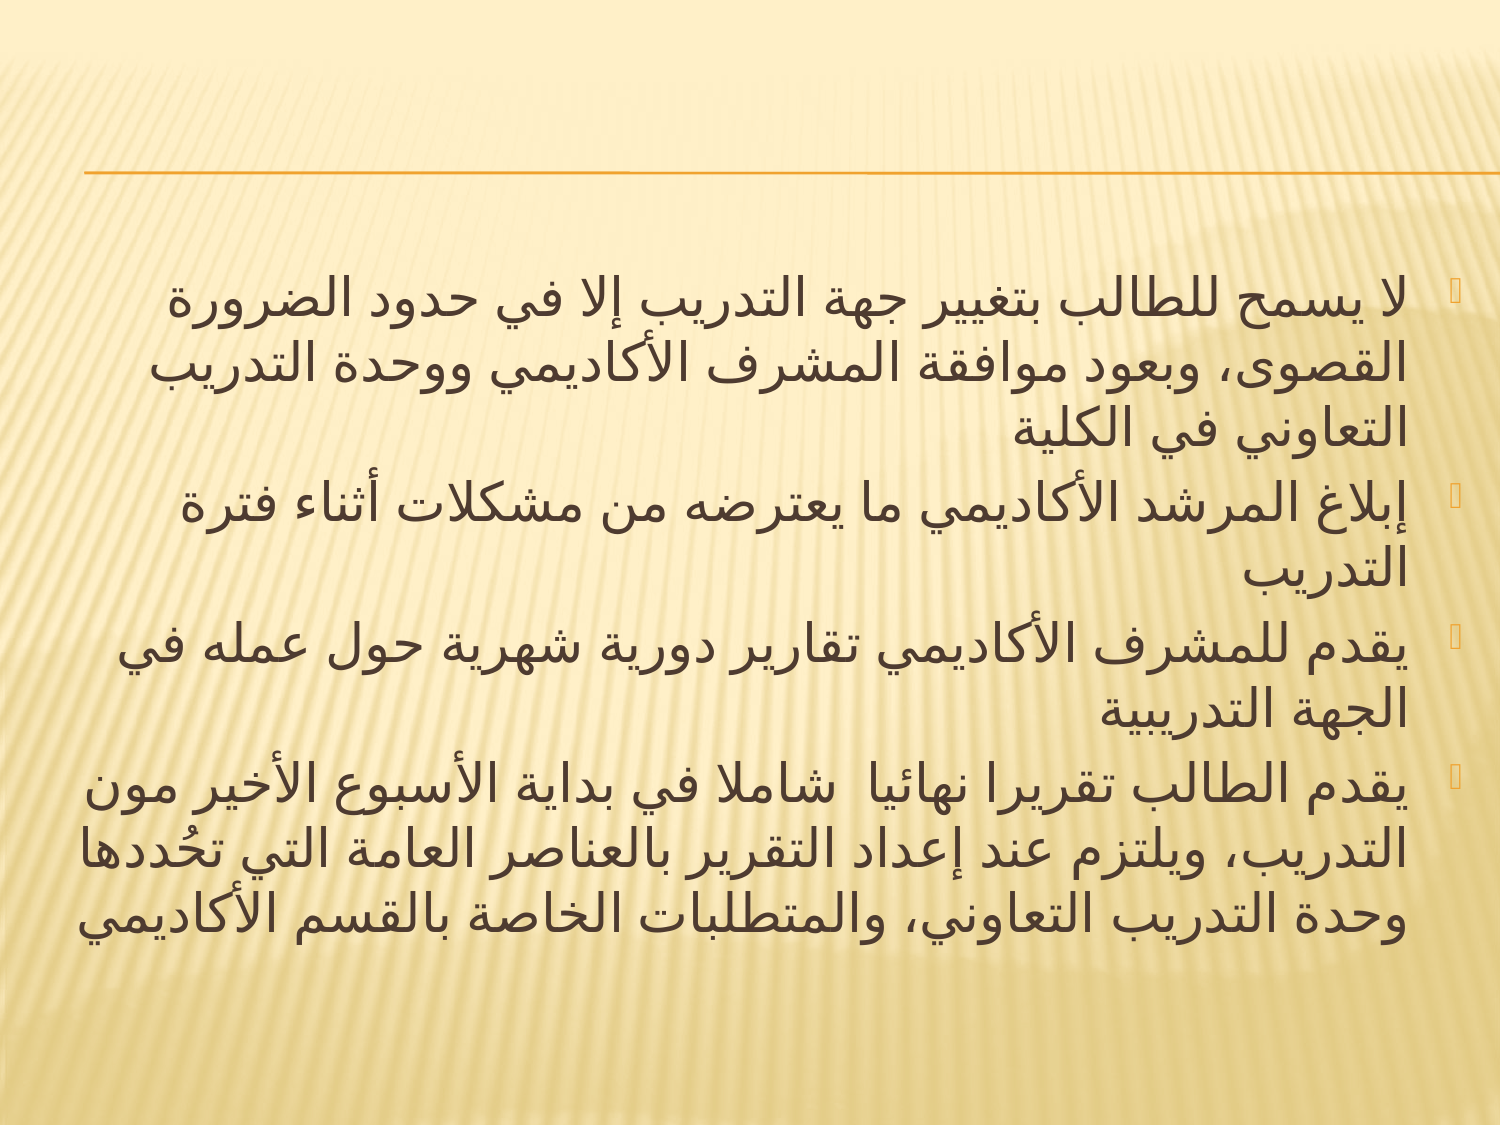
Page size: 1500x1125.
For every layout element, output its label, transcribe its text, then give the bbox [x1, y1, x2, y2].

list لا يسمح للطالب بتغيير جهة التدريب إلا في حدود الضرورة القصوى، وبعود موافقة المشرف الأكاديمي ووحدة التدريب التعاوني في الكلية إبلاغ المرشد الأكاديمي ما يعترضه من مشكلات أثناء فترة التدريب يقدم للمشرف الأكاديمي تقارير دورية شهرية حول عمله في الجهة التدريبية يقدم الطالب تقريرا نهائيا شاملا في بداية الأسبوع الأخير مون التدريب، ويلتزم عند إعداد التقرير بالعناصر العامة التي تحُددها وحدة التدريب التعاوني، والمتطلبات الخاصة بالقسم الأكاديمي [50, 254, 1475, 998]
